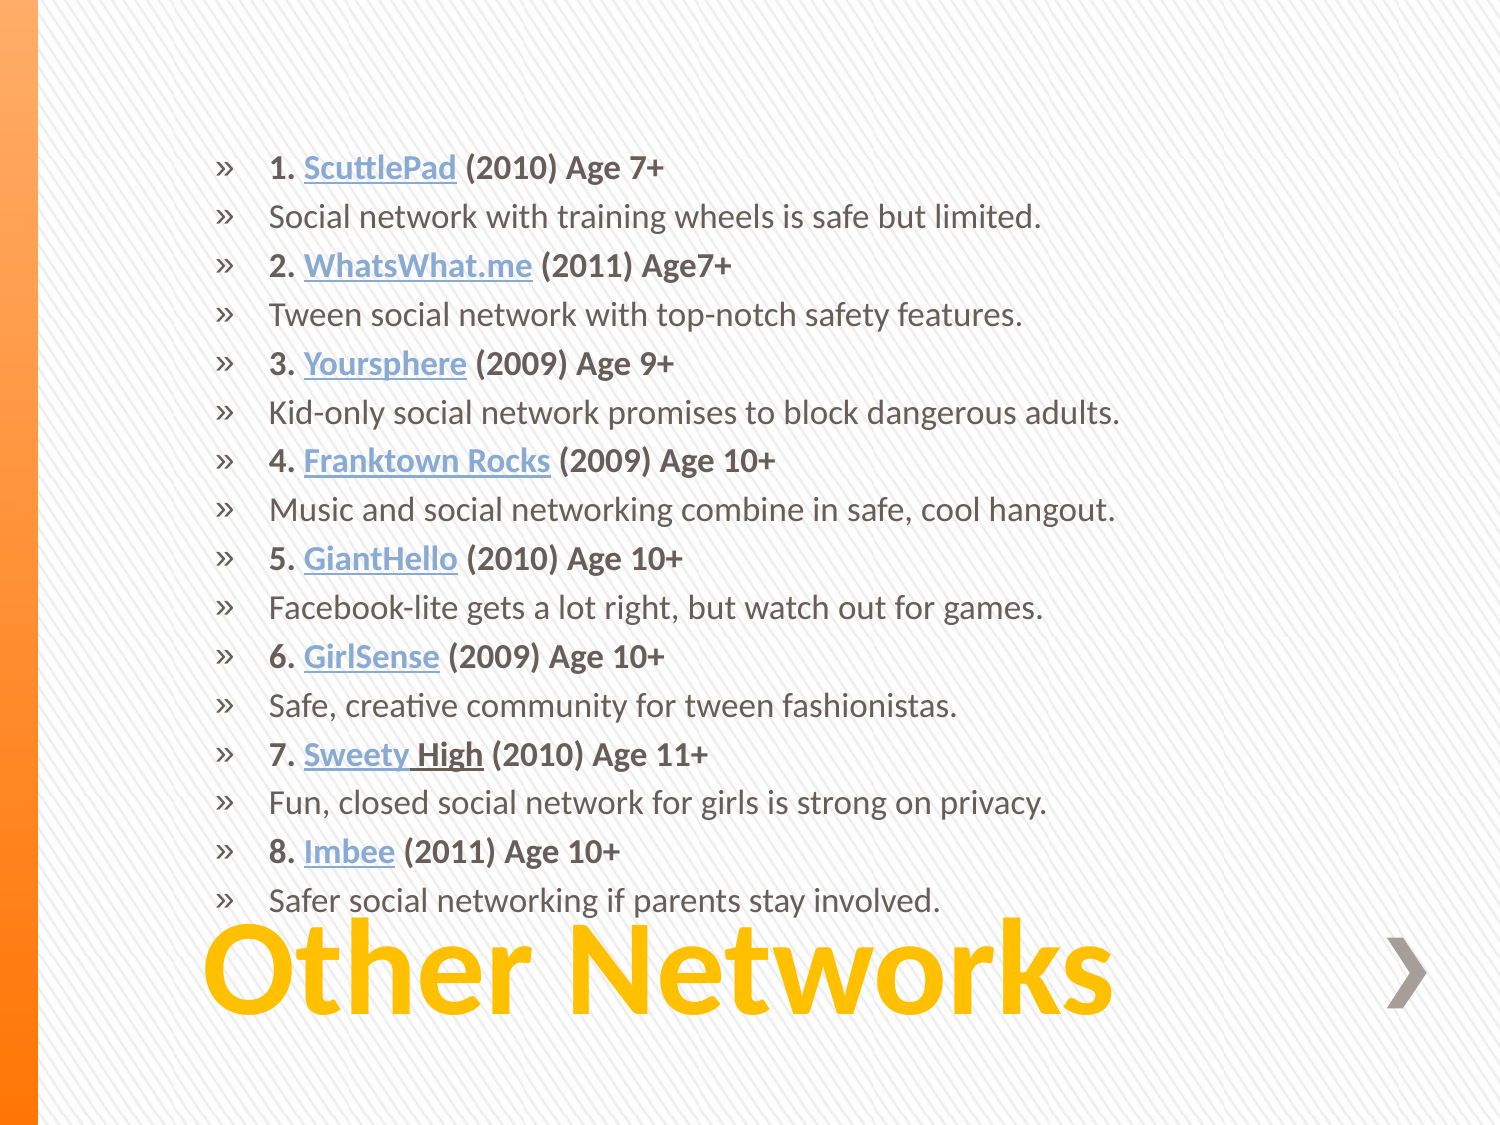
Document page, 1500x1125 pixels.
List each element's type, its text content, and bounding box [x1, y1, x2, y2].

list 1. ScuttlePad (2010) Age 7+ Social network with training wheels is safe but limited. 2. WhatsWhat.me (2011) Age7+ Tween social network with top-notch safety features. 3. Yoursphere (2009) Age 9+ Kid-only social network promises to block dangerous adults. 4. Franktown Rocks (2009) Age 10+ Music and social networking combine in safe, cool hangout. 5. GiantHello (2010) Age 10+ Facebook-lite gets a lot right, but watch out for games. 6. GirlSense (2009) Age 10+ Safe, creative community for tween fashionistas. 7. Sweety High (2010) Age 11+ Fun, closed social network for girls is strong on privacy. 8. Imbee (2011) Age 10+ Safer social networking if parents stay involved. [200, 137, 1425, 938]
title Other Networks [187, 862, 1375, 1050]
